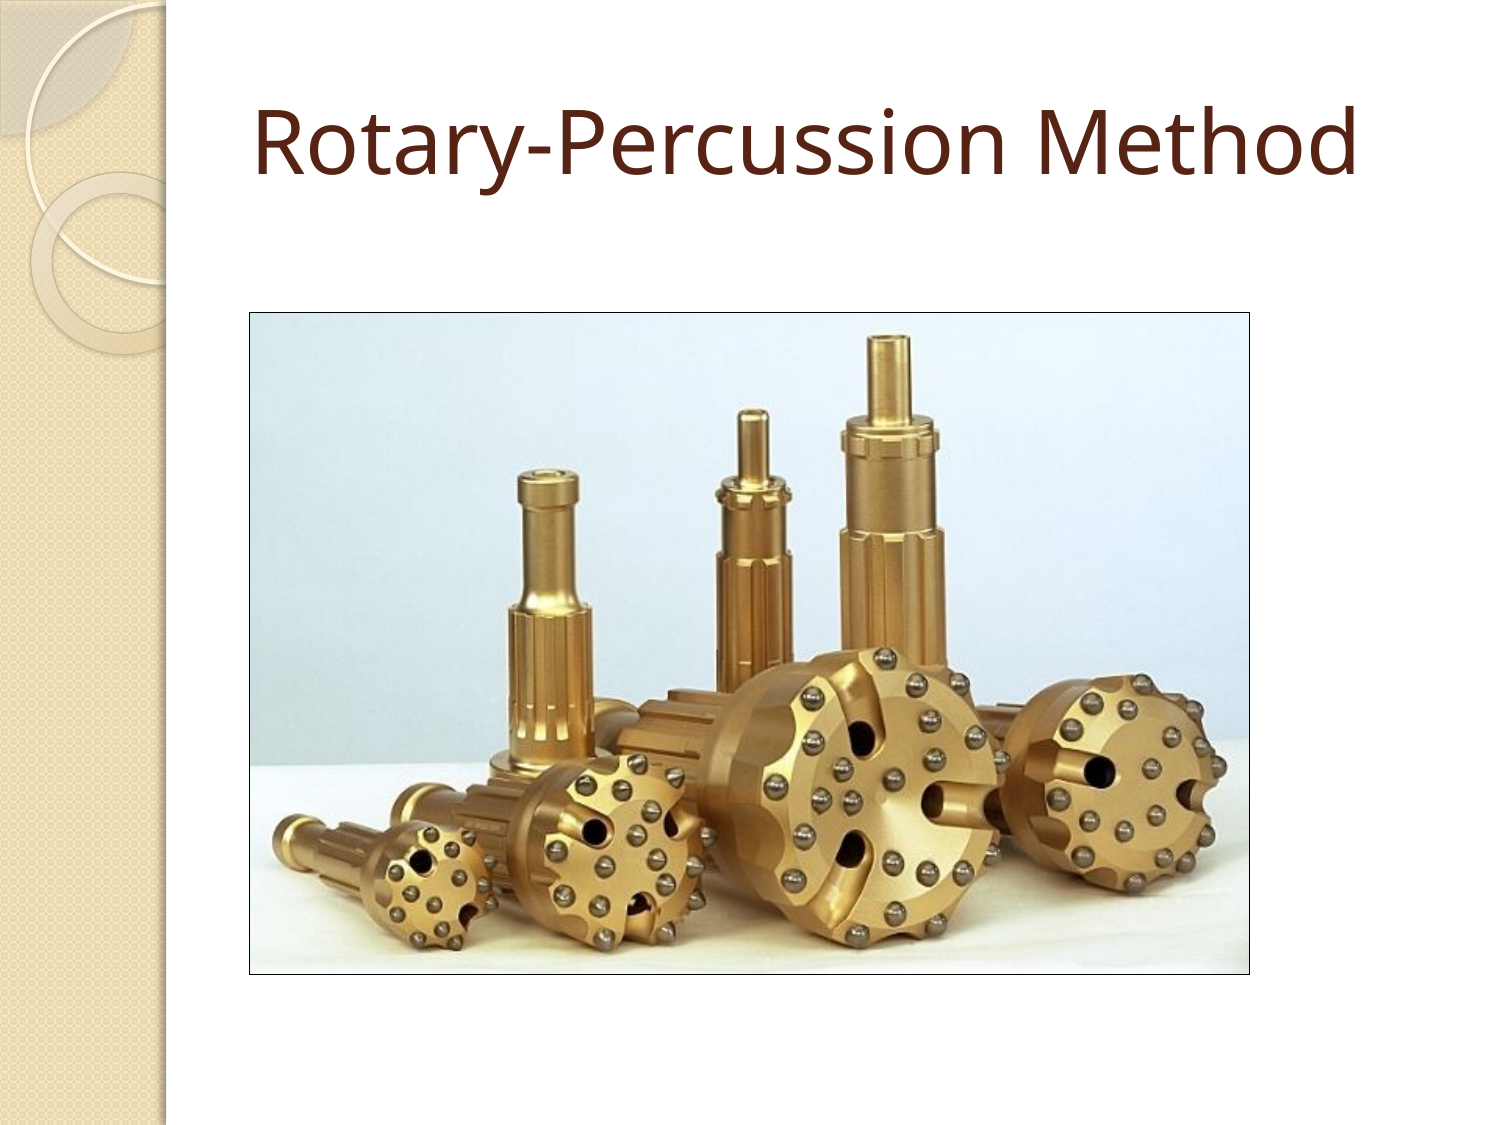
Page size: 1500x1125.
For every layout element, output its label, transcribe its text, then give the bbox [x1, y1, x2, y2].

picture [249, 312, 1250, 976]
title Rotary-Percussion Method [235, 45, 1466, 233]
